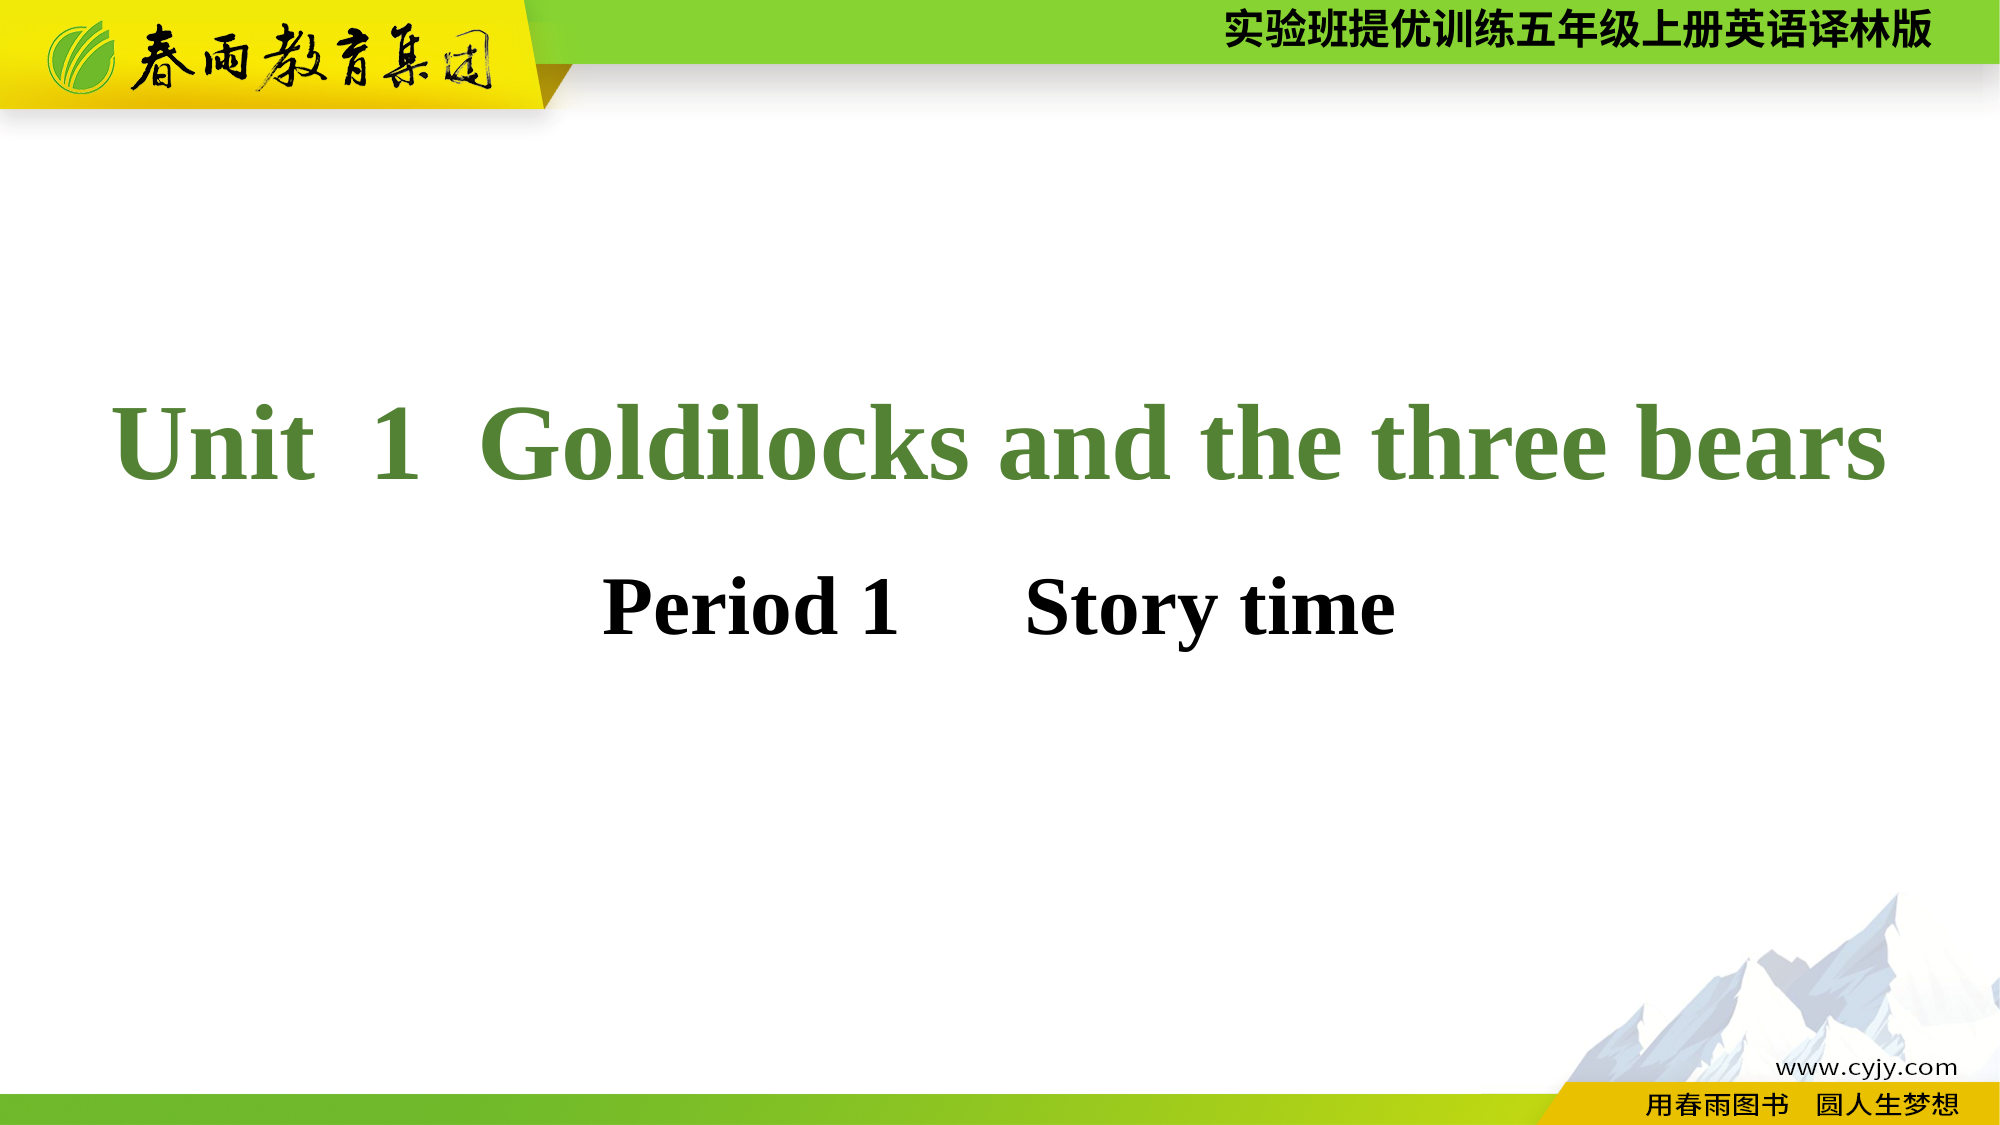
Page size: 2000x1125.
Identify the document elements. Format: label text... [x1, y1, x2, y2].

text_box Unit 1 Goldilocks and the three bears Period 1 Story time [0, 298, 2000, 659]
picture [0, 659, 2000, 1125]
picture [0, 0, 2000, 298]
